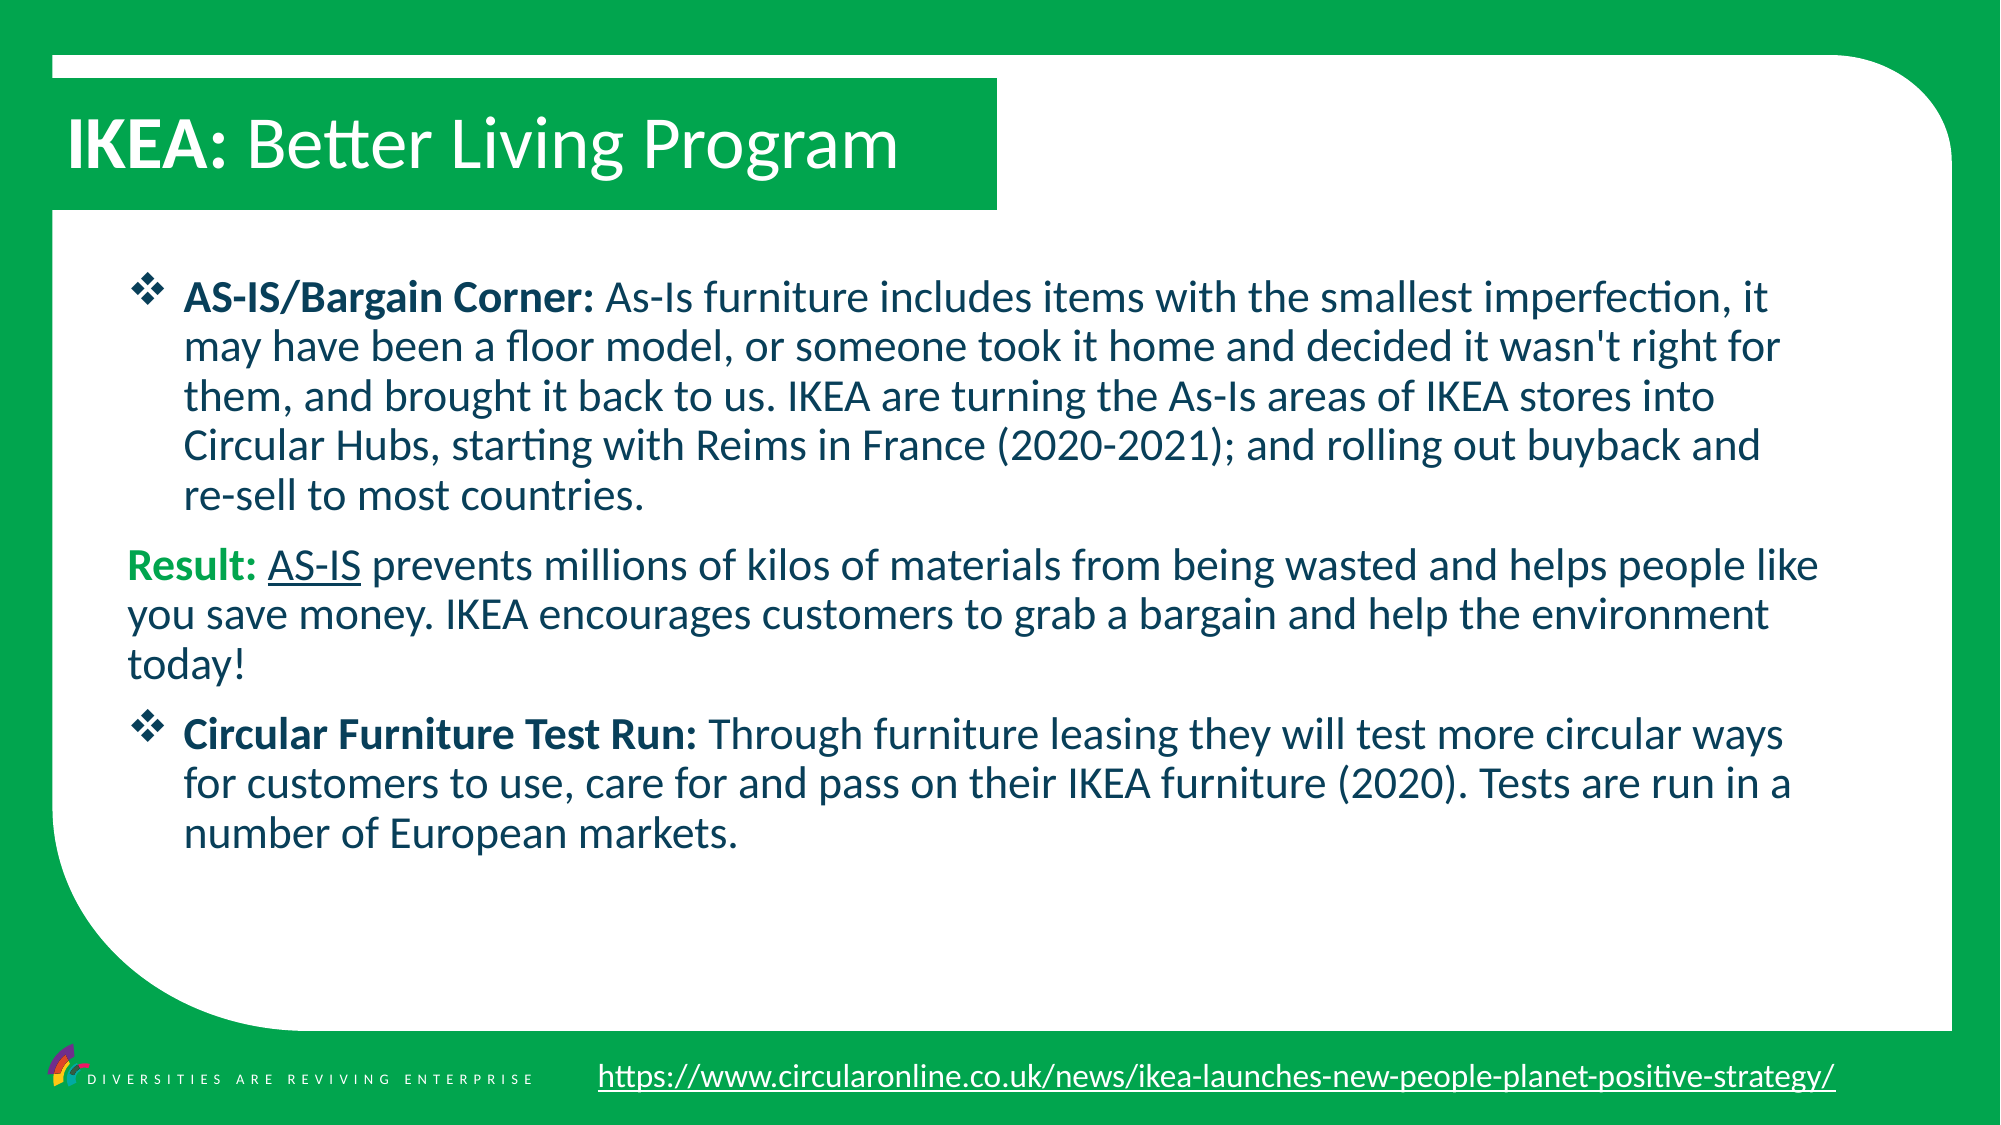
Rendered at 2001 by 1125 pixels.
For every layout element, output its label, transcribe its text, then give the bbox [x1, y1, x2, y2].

list AS-IS/Bargain Corner: As-Is furniture includes items with the smallest imperfection, it may have been a floor model, or someone took it home and decided it wasn't right for them, and brought it back to us. IKEA are turning the As-Is areas of IKEA stores into Circular Hubs, starting with Reims in France (2020-2021); and rolling out buyback and re-sell to most countries. Result: AS-IS prevents millions of kilos of materials from being wasted and helps people like you save money. IKEA encourages customers to grab a bargain and help the environment today! Circular Furniture Test Run: Through furniture leasing they will test more circular ways for customers to use, care for and pass on their IKEA furniture (2020). Tests are run in a number of European markets. [112, 265, 1838, 897]
text_box https://www.circularonline.co.uk/news/ikea-launches-new-people-planet-positive-strategy/ [582, 1046, 1988, 1102]
list IKEA: Better Living Program [51, 78, 997, 210]
